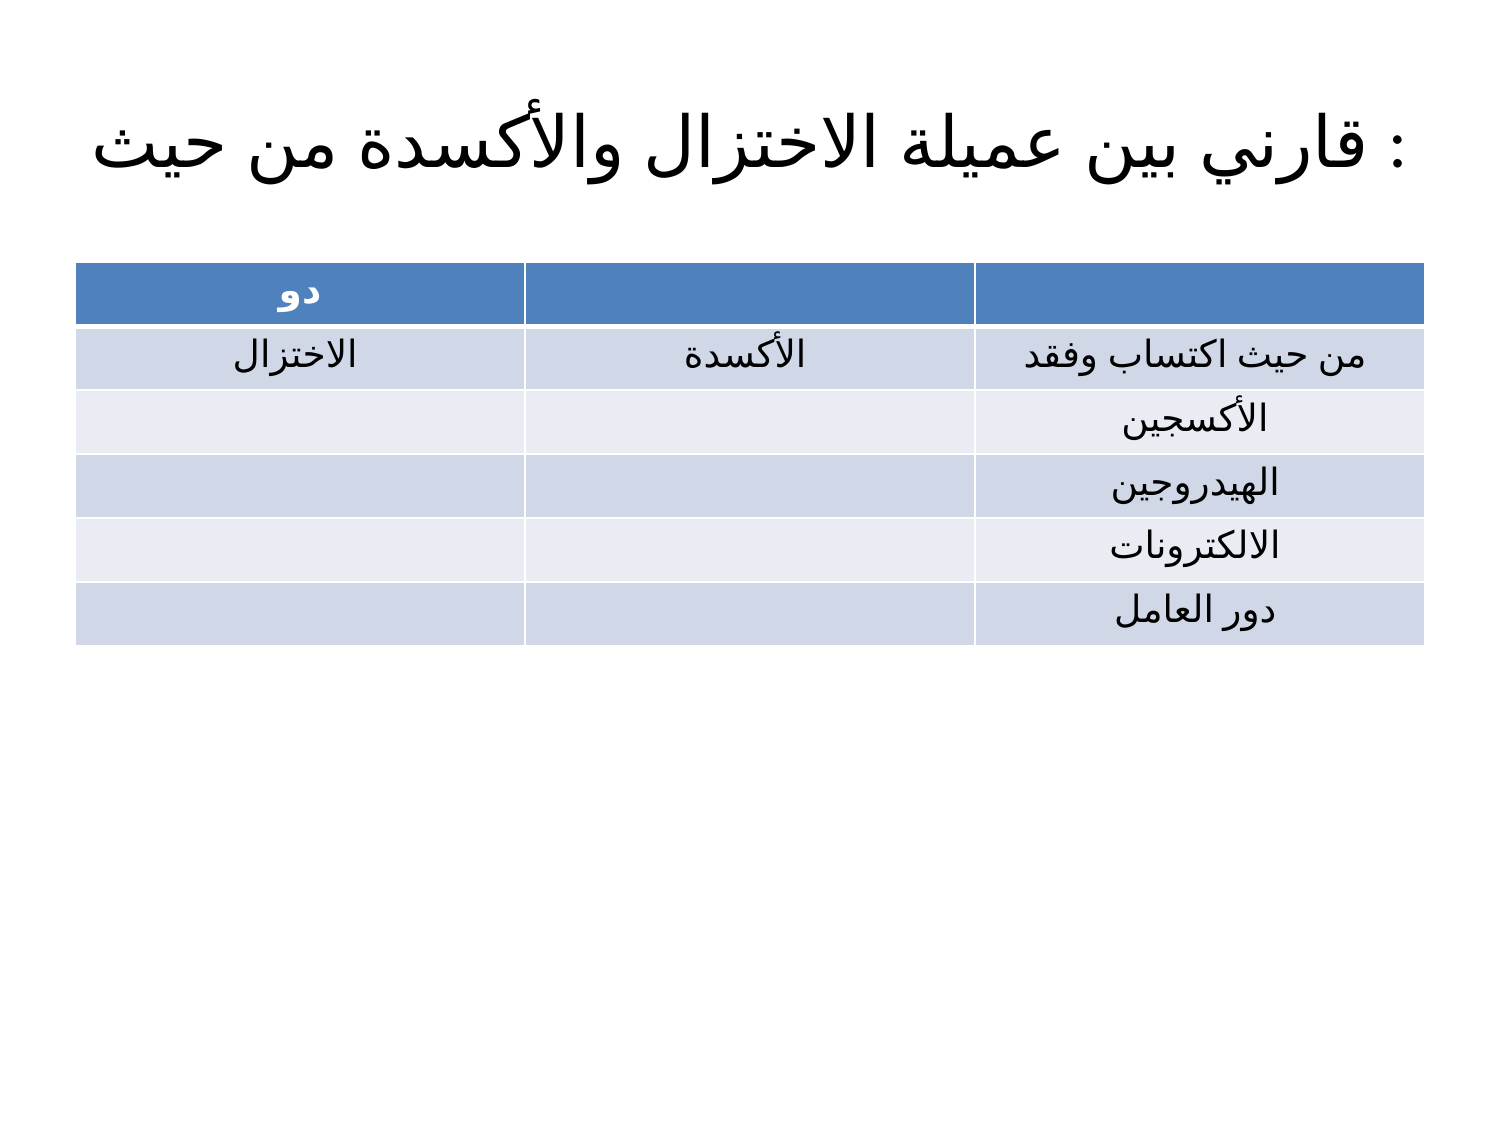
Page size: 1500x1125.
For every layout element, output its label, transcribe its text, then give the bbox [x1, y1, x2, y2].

table_cell [526, 391, 974, 453]
table_cell [76, 455, 524, 517]
table_cell [526, 455, 974, 517]
table_header [976, 263, 1424, 324]
table_cell [526, 519, 974, 581]
table_cell دور العامل [976, 583, 1424, 645]
table_cell من حيث اكتساب وفقد [976, 329, 1424, 389]
table_cell الأكسدة [526, 329, 974, 389]
table_cell الاختزال [76, 329, 524, 389]
title قارني بين عميلة الاختزال والأكسدة من حيث : [75, 45, 1425, 233]
table_cell [76, 583, 524, 645]
table_cell الالكترونات [976, 519, 1424, 581]
table_cell الأكسجين [976, 391, 1424, 453]
table_cell [526, 583, 974, 645]
table_cell الهيدروجين [976, 455, 1424, 517]
table_header [526, 263, 974, 324]
table_cell [76, 519, 524, 581]
table_header دو [76, 263, 524, 324]
table_cell [76, 391, 524, 453]
